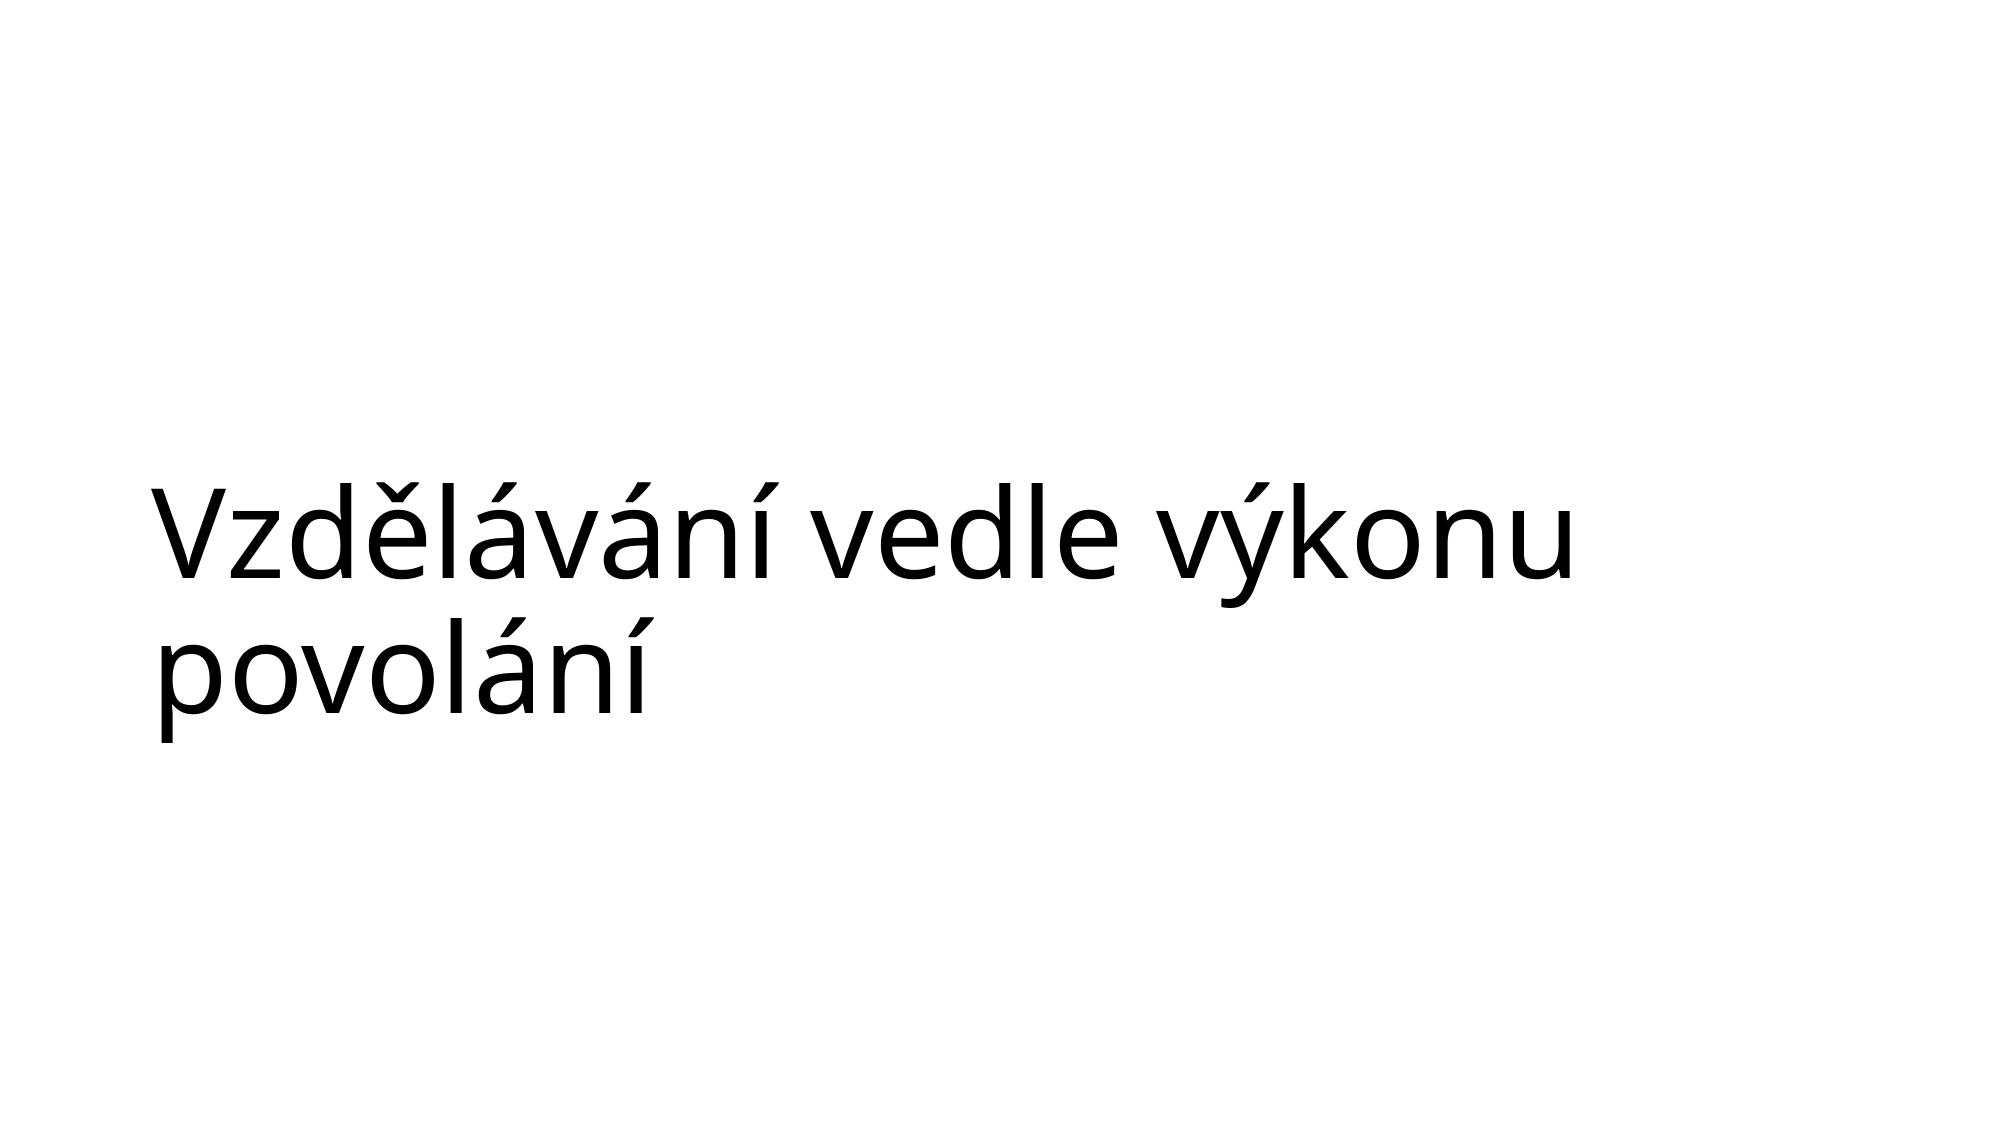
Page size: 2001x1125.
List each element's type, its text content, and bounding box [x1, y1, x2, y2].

title Vzdělávání vedle výkonu povolání [136, 280, 1862, 749]
